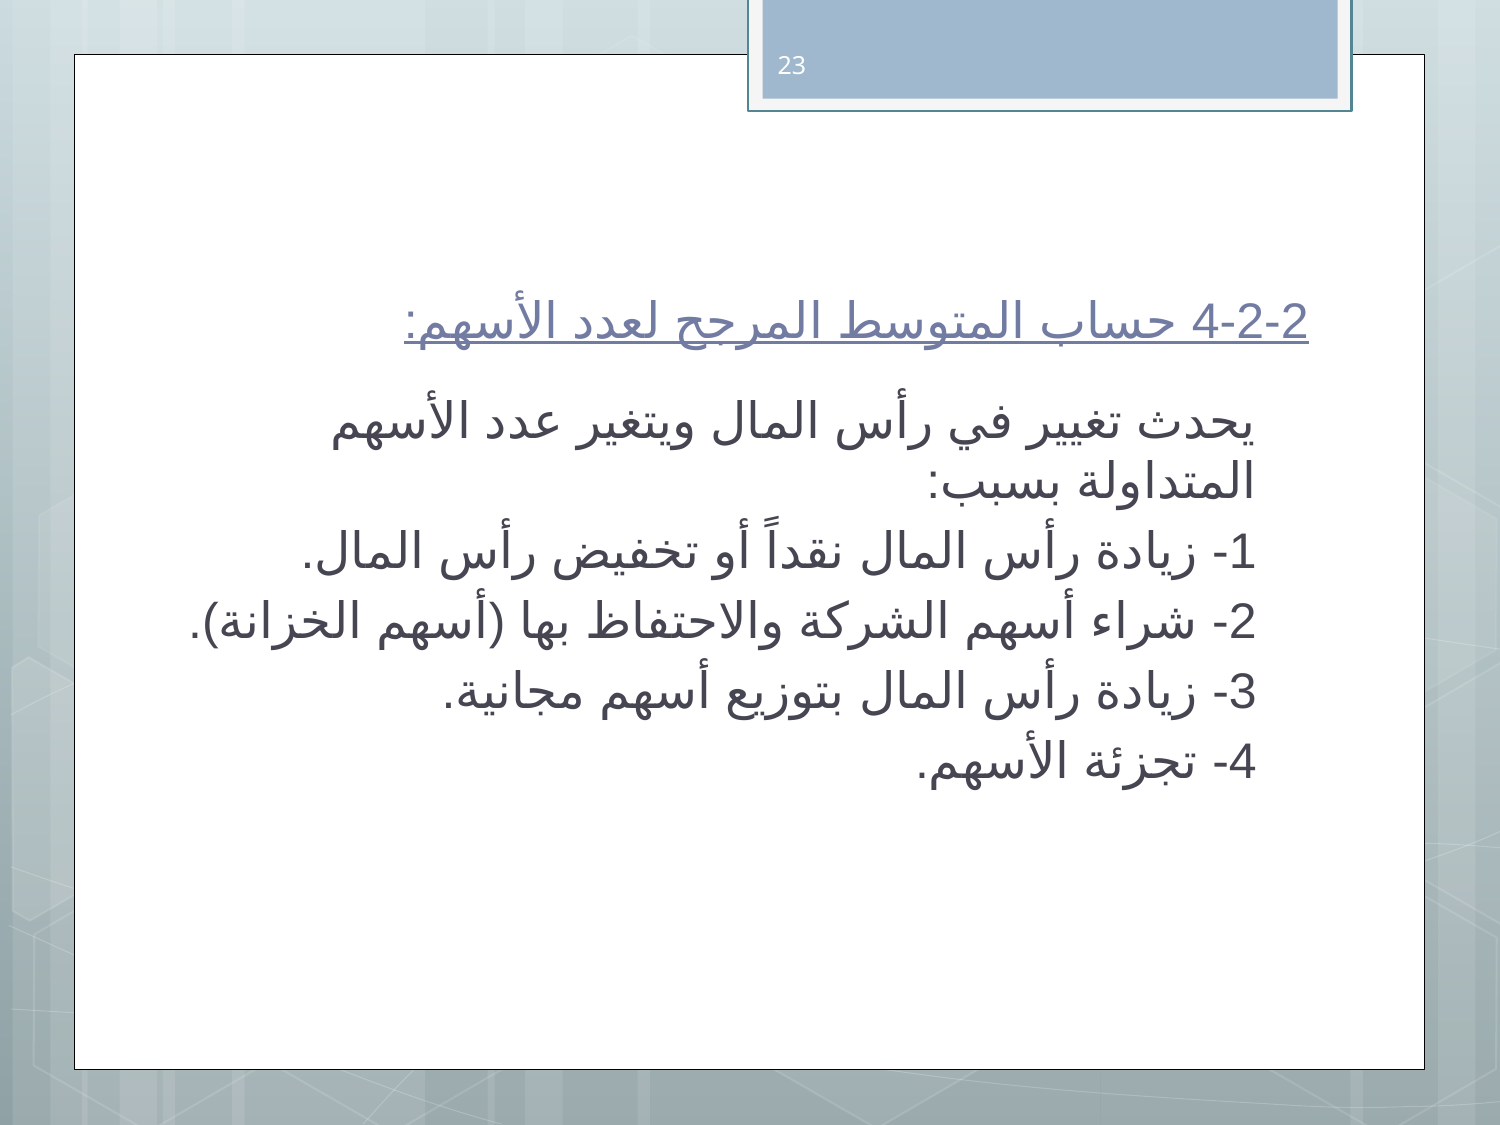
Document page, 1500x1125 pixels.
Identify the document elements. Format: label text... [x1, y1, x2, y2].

slide_number 23 [762, 36, 982, 97]
title 4-2-2 حساب المتوسط المرجح لعدد الأسهم: [171, 168, 1324, 357]
list يحدث تغيير في رأس المال ويتغير عدد الأسهم المتداولة بسبب: 1- زيادة رأس المال نقداً أو تخفيض رأس المال. 2- شراء أسهم الشركة والاحتفاظ بها (أسهم الخزانة). 3- زيادة رأس المال بتوزيع أسهم مجانية. 4- تجزئة الأسهم. [171, 381, 1283, 1000]
